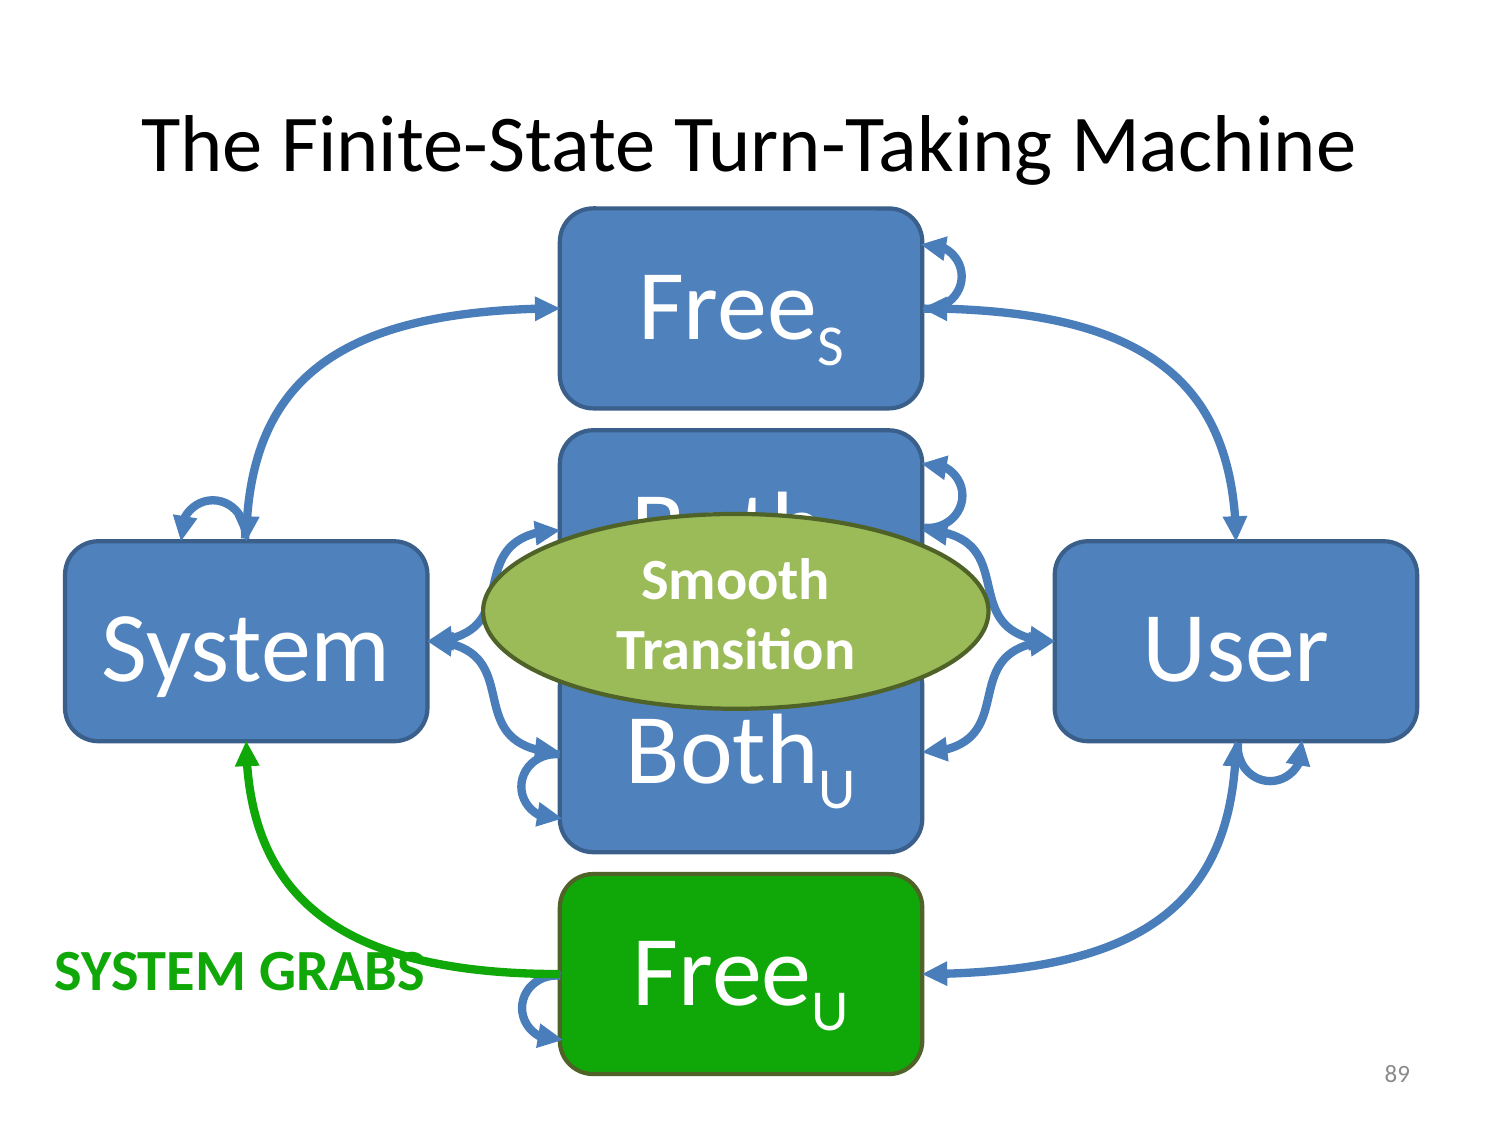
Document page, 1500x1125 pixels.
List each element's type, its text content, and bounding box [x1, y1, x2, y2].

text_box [64, 540, 422, 742]
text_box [427, 649, 561, 753]
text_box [286, 267, 520, 582]
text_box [922, 650, 1055, 753]
text_box [920, 238, 963, 307]
text_box Smooth Transition [565, 511, 912, 539]
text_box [962, 700, 1196, 1015]
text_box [922, 308, 1237, 542]
slide_number 89 [1074, 1042, 1425, 1103]
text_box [565, 540, 917, 742]
text_box FreeS [557, 206, 925, 411]
text_box [174, 499, 247, 539]
text_box BothU [557, 751, 925, 855]
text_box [427, 530, 561, 642]
title The Finite-State Turn-Taking Machine [75, 45, 1425, 233]
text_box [1060, 540, 1418, 742]
text_box FreeU [557, 871, 925, 1077]
text_box BothS [557, 428, 917, 539]
text_box [525, 761, 563, 825]
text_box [922, 530, 1055, 642]
text_box [1237, 751, 1309, 782]
text_box SYSTEM GRABS [40, 924, 281, 1010]
text_box [523, 974, 563, 1047]
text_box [286, 700, 520, 1015]
